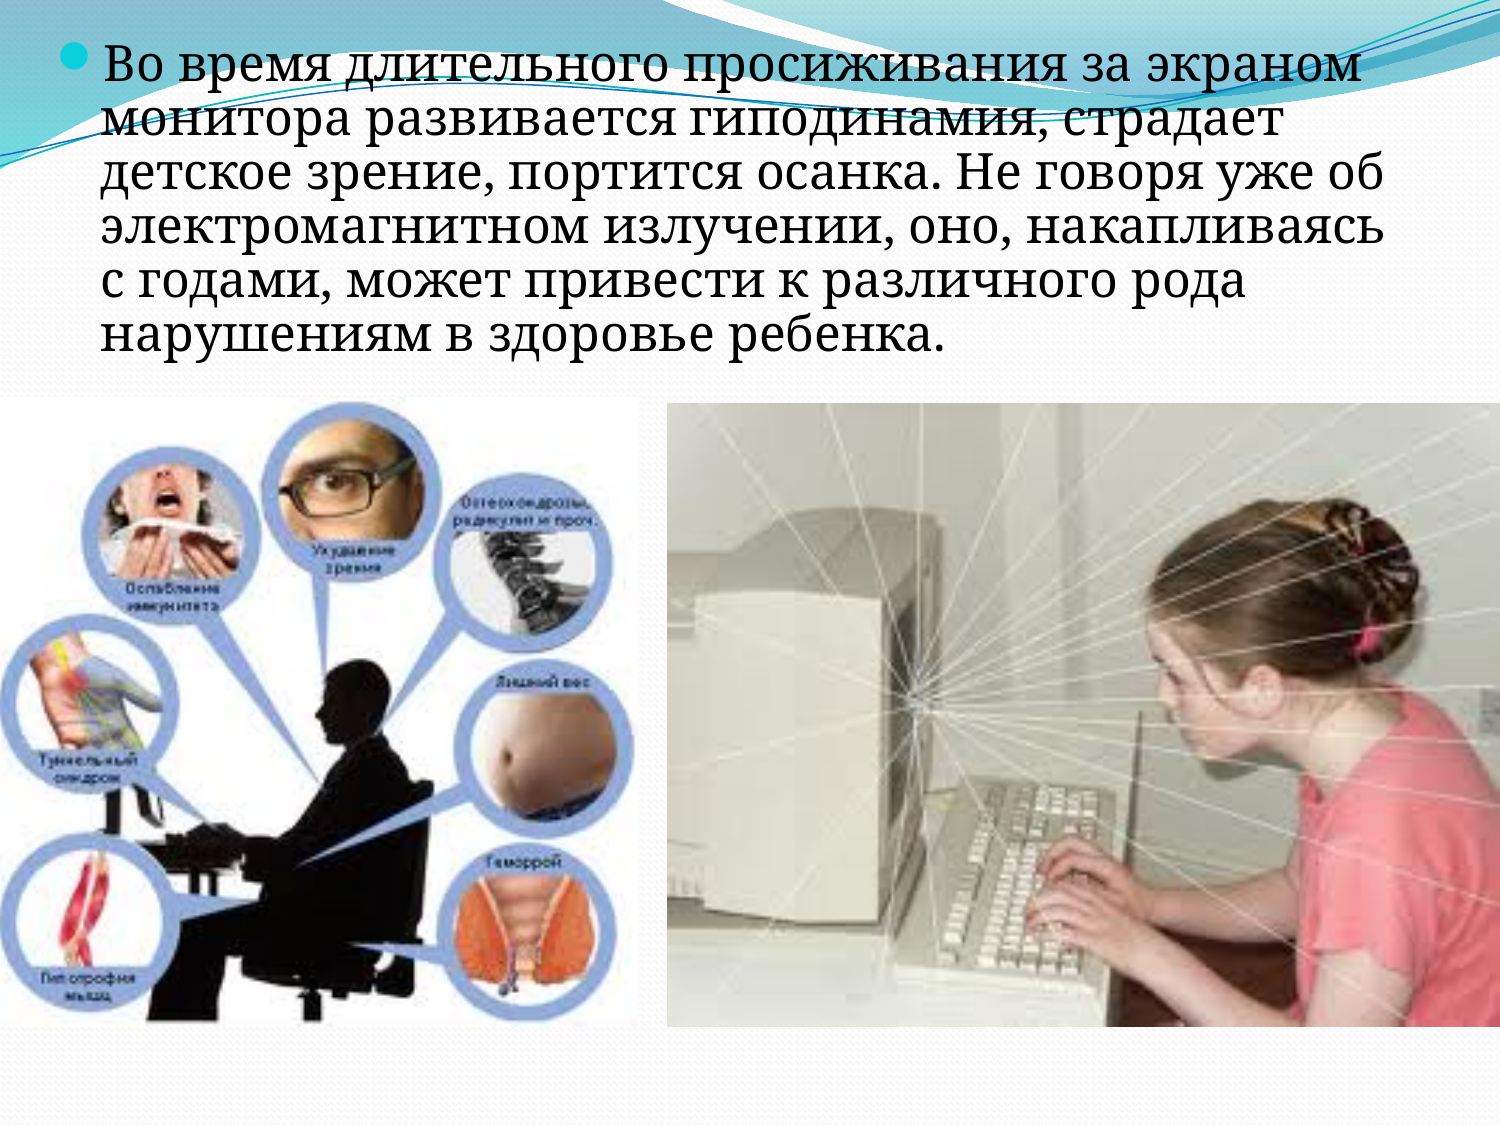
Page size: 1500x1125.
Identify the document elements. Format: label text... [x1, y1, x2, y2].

picture [666, 402, 1500, 1028]
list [0, 396, 638, 1027]
list Во время длительного просиживания за экраном монитора развивается гиподинамия, страдает детское зрение, портится осанка. Не говоря уже об электромагнитном излучении, оно, накапливаясь с годами, может привести к различного рода нарушениям в здоровье ребенка. [40, 30, 1424, 386]
